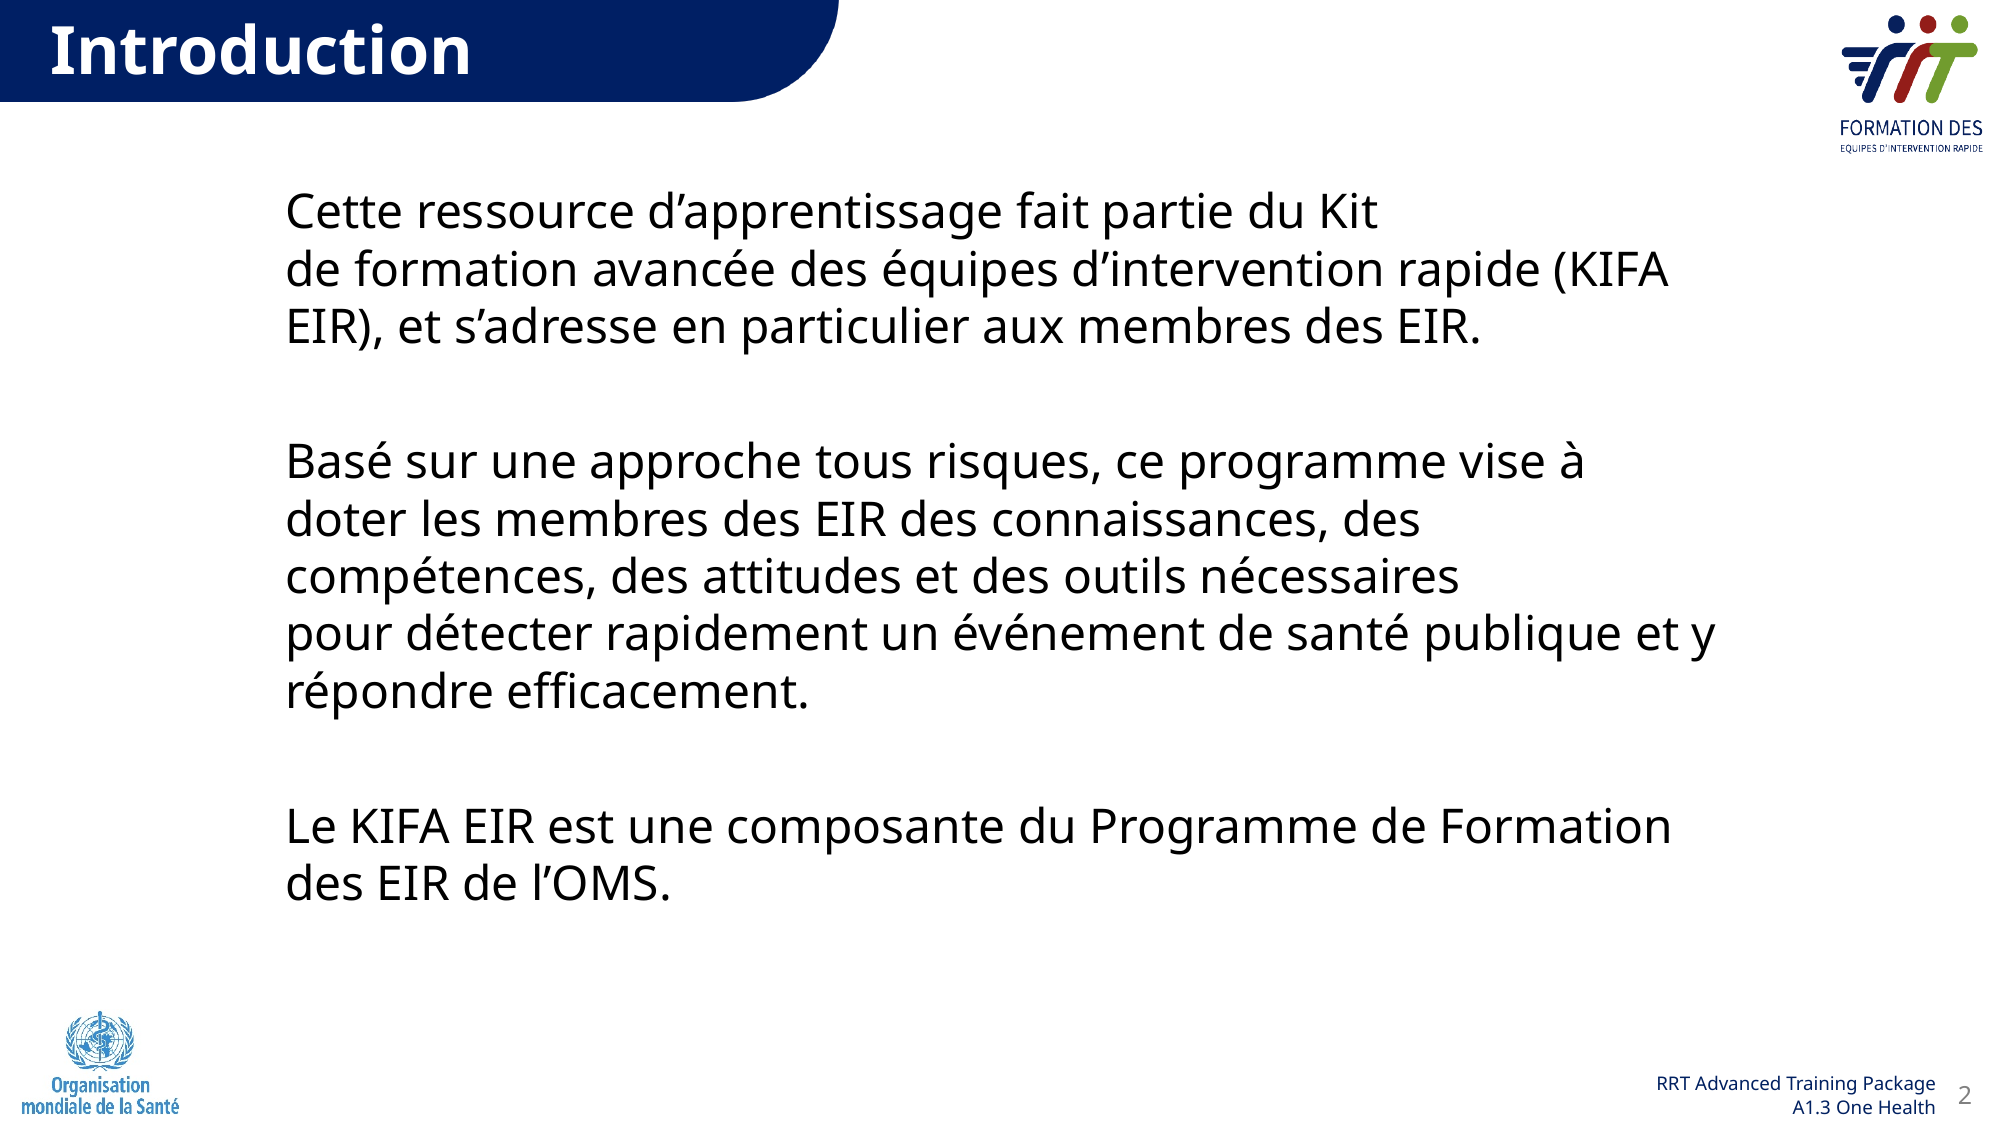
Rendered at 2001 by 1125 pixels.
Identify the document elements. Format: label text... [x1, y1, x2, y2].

picture [0, 0, 839, 102]
picture [20, 1009, 180, 1115]
list Cette ressource d’apprentissage fait partie du Kit de formation avancée des équipes d’intervention rapide (KIFA EIR), et s’adresse en particulier aux membres des EIR. Basé sur une approche tous risques, ce programme vise à doter les membres des EIR des connaissances, des compétences, des attitudes et des outils nécessaires pour détecter rapidement un événement de santé publique et y répondre efficacement. Le KIFA EIR est une composante du Programme de Formation des EIR de l’OMS. [285, 180, 1738, 945]
title Introduction [49, 0, 637, 90]
picture [1840, 14, 1983, 154]
